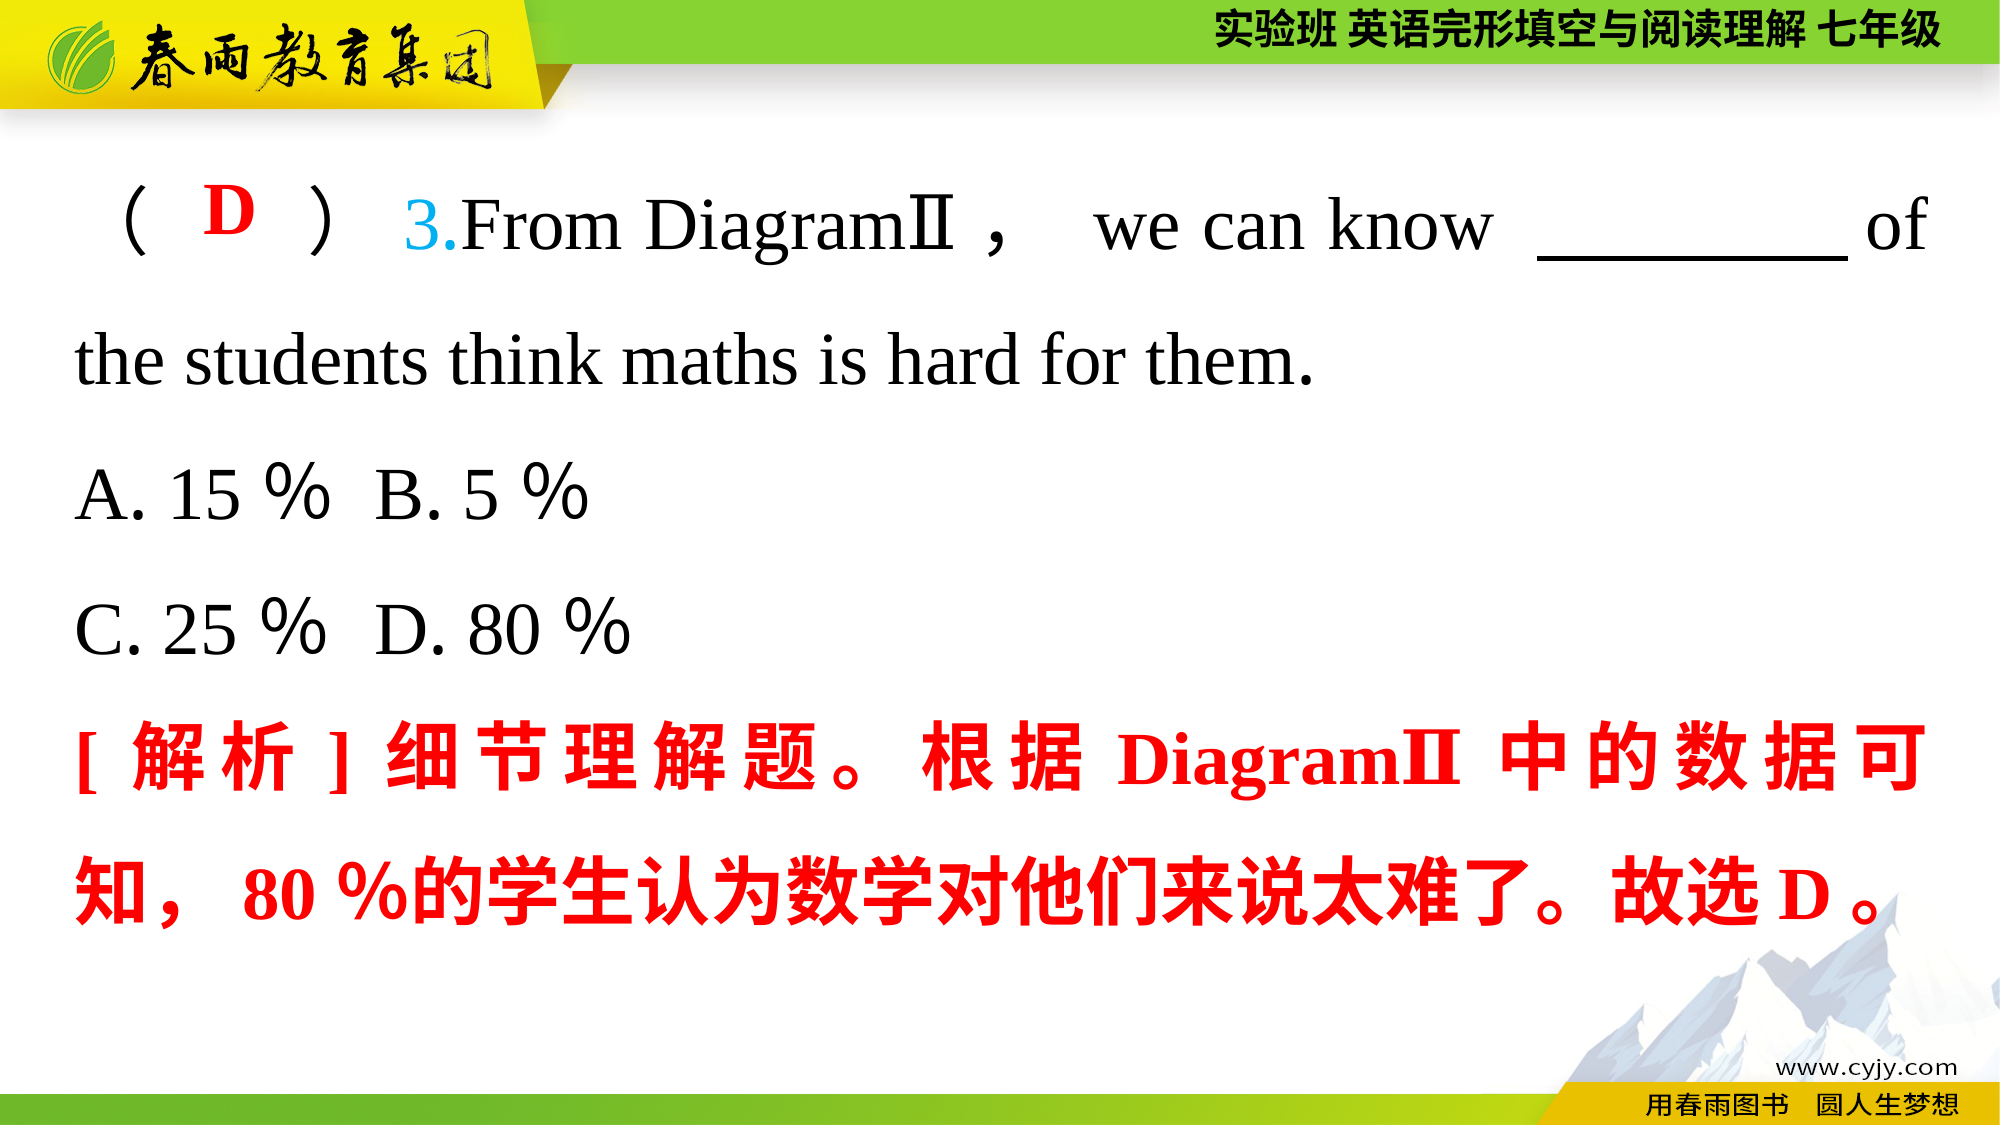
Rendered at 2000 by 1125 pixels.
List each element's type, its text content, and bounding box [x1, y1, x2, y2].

text_box D [188, 152, 273, 258]
picture [0, 0, 2000, 1125]
list （ ）3.From DiagramⅡ， we can know of the students think maths is hard for them. A. 15％ B. 5％ C. 25％ D. 80％ [59, 122, 1944, 656]
text_box [解析]细节理解题。根据DiagramⅡ中的数据可知，80％的学生认为数学对他们来说太难了。故选D。 [59, 656, 1944, 942]
